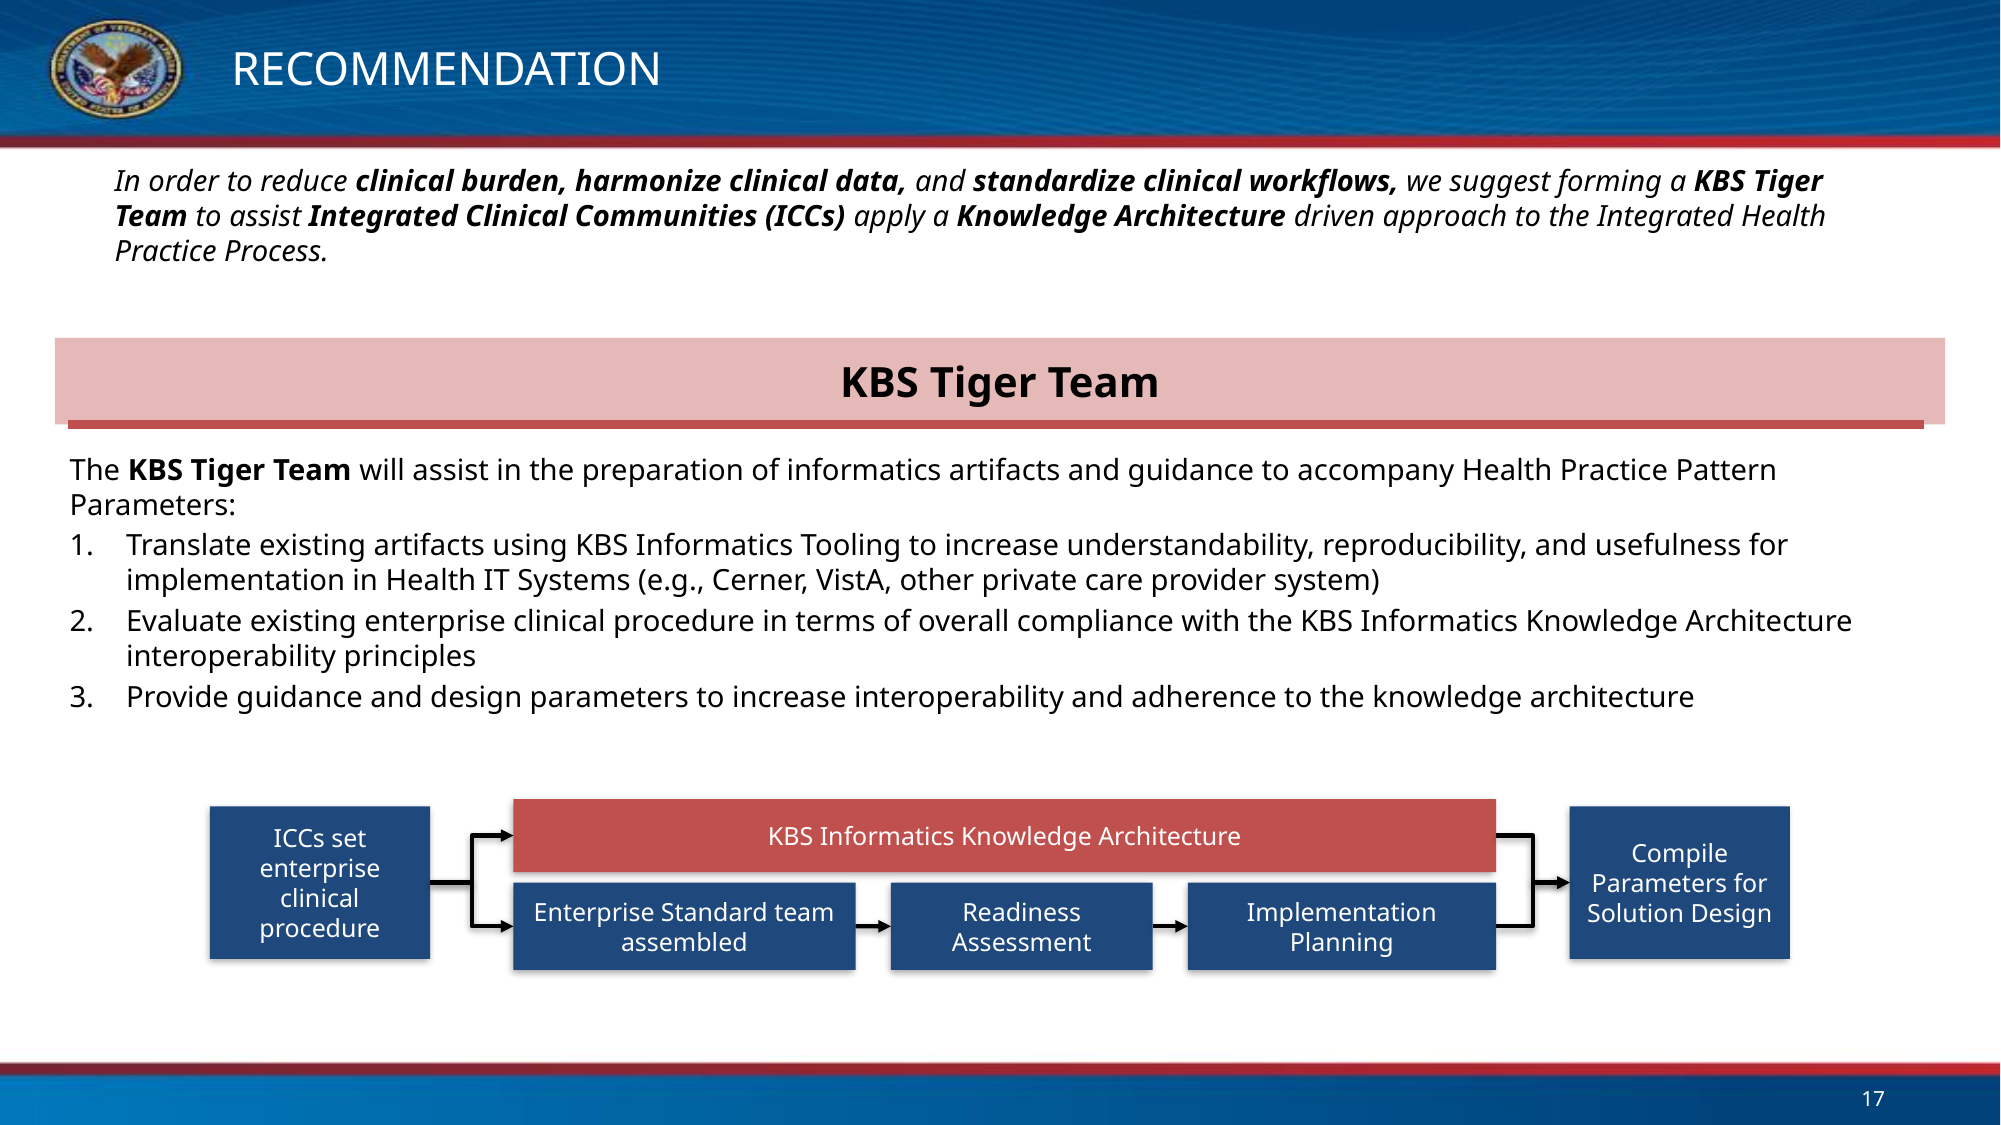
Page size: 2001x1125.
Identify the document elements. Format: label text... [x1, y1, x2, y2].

picture [0, 0, 2001, 1125]
title Recommendation [216, 32, 1900, 113]
text_box In order to reduce clinical burden, harmonize clinical data, and standardize clinical workflows, we suggest forming a KBS Tiger Team to assist Integrated Clinical Communities (ICCs) apply a Knowledge Architecture driven approach to the Integrated Health Practice Process. [99, 154, 1900, 224]
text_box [209, 798, 1791, 971]
text_box 17 [1433, 1074, 1900, 1125]
list The KBS Tiger Team will assist in the preparation of informatics artifacts and guidance to accompany Health Practice Pattern Parameters: Translate existing artifacts using KBS Informatics Tooling to increase understandability, reproducibility, and usefulness for implementation in Health IT Systems (e.g., Cerner, VistA, other private care provider system) Evaluate existing enterprise clinical procedure in terms of overall compliance with the KBS Informatics Knowledge Architecture interoperability principles Provide guidance and design parameters to increase interoperability and adherence to the knowledge architecture [54, 443, 1946, 734]
list KBS Tiger Team [54, 337, 1946, 425]
